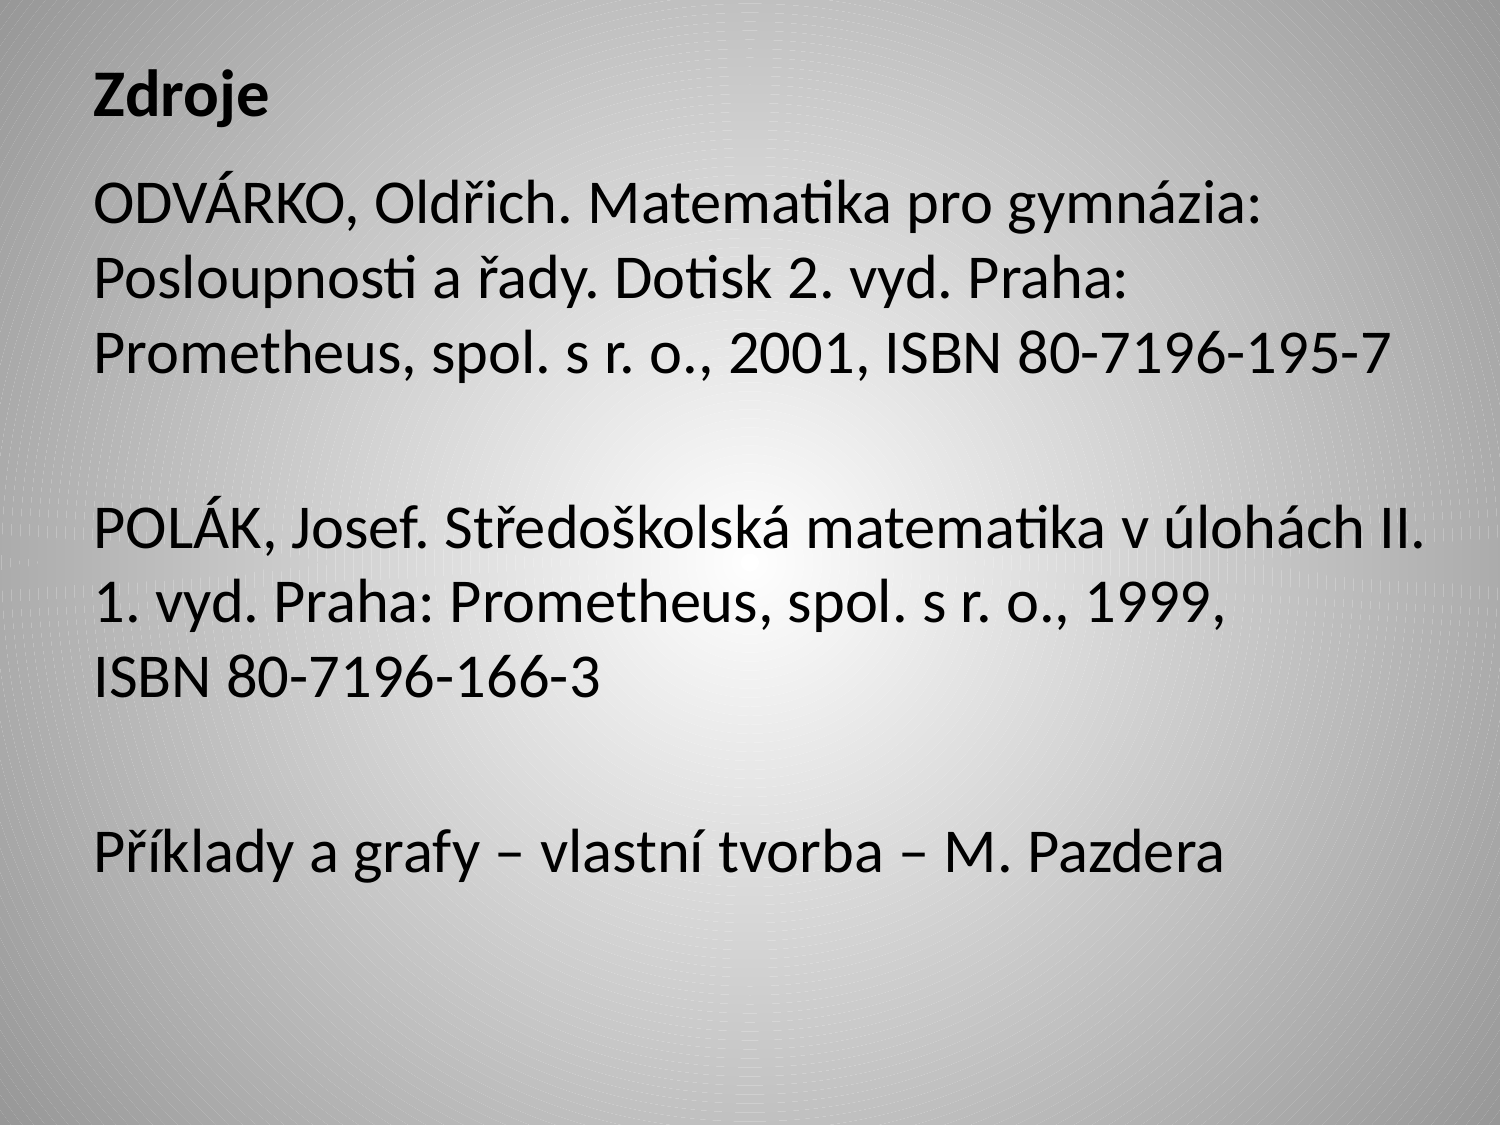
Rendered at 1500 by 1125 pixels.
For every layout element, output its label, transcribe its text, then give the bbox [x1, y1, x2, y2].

text_box ODVÁRKO, Oldřich. Matematika pro gymnázia: Posloupnosti a řady. Dotisk 2. vyd. Praha: Prometheus, spol. s r. o., 2001, ISBN 80-7196-195-7 POLÁK, Josef. Středoškolská matematika v úlohách II. 1. vyd. Praha: Prometheus, spol. s r. o., 1999, ISBN 80-7196-166-3 Příklady a grafy – vlastní tvorba – M. Pazdera [78, 153, 1447, 1059]
text_box Zdroje [78, 42, 1429, 149]
